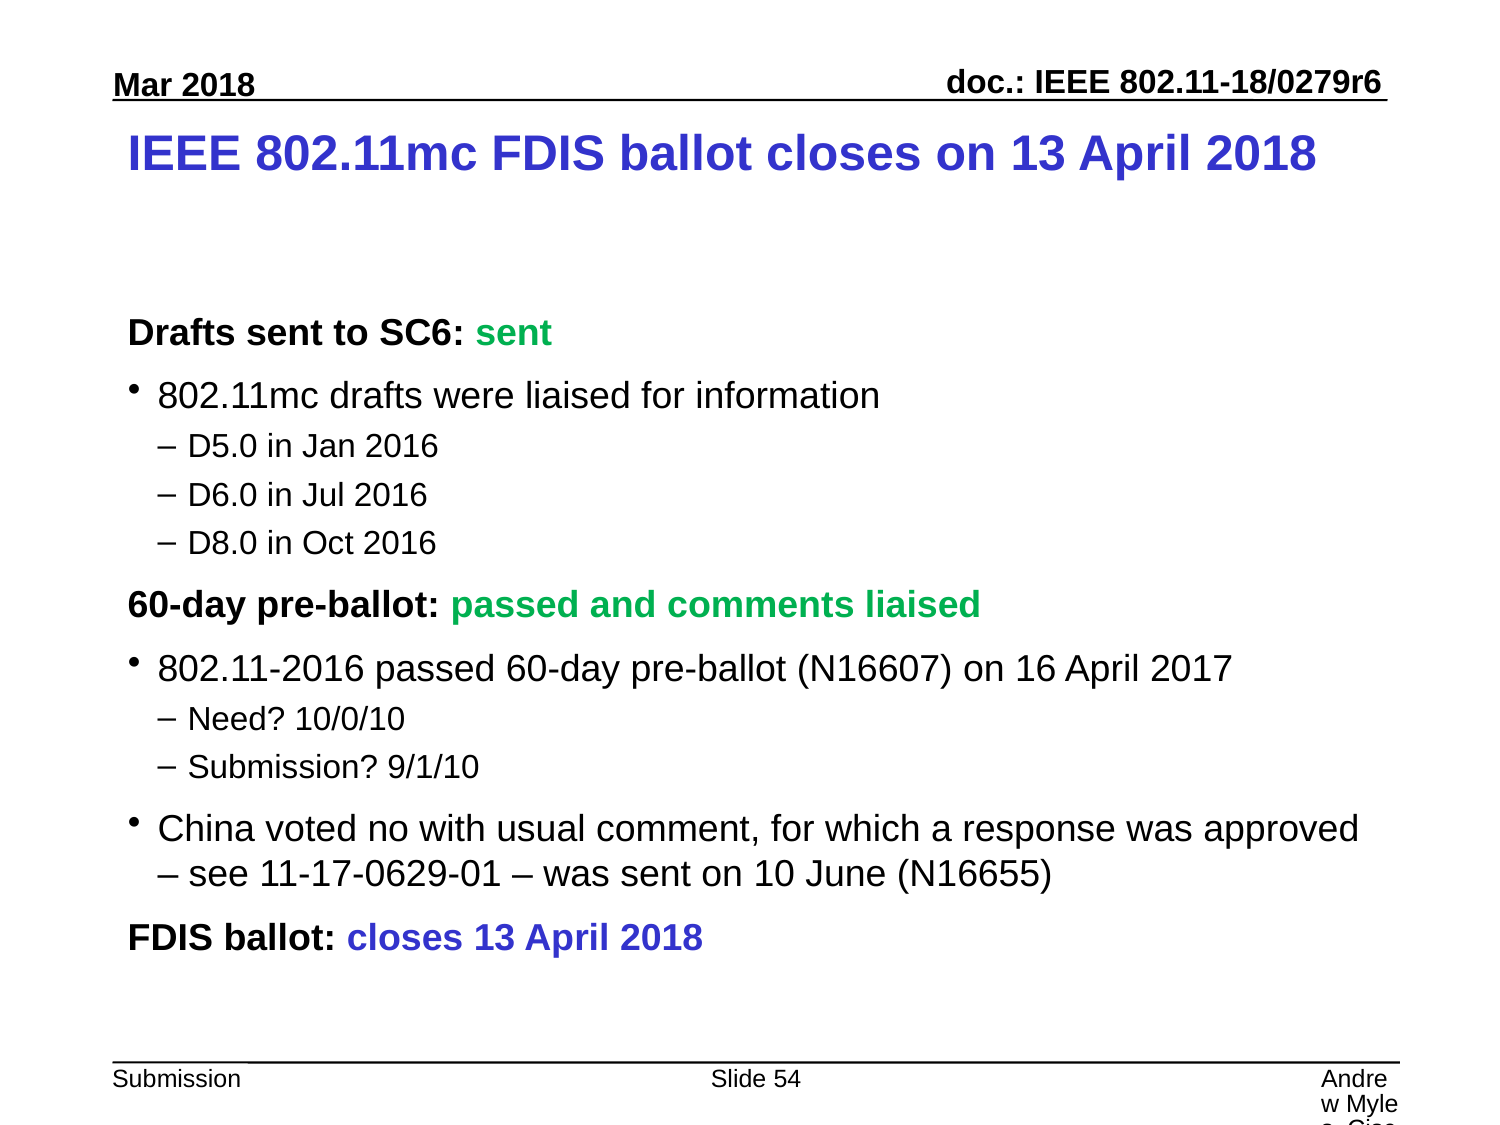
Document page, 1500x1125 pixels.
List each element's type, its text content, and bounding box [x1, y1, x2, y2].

title IEEE 802.11mc FDIS ballot closes on 13 April 2018 [112, 112, 1388, 288]
slide_number Slide 54 [709, 1061, 803, 1093]
list Drafts sent to SC6: sent 802.11mc drafts were liaised for information D5.0 in Jan 2016 D6.0 in Jul 2016 D8.0 in Oct 2016 60-day pre-ballot: passed and comments liaised 802.11-2016 passed 60-day pre-ballot (N16607) on 16 April 2017 Need? 10/0/10 Submission? 9/1/10 China voted no with usual comment, for which a response was approved – see 11-17-0629-01 – was sent on 10 June (N16655) FDIS ballot: closes 13 April 2018 [112, 299, 1388, 975]
footer Andrew Myles, Cisco [1320, 1061, 1402, 1093]
